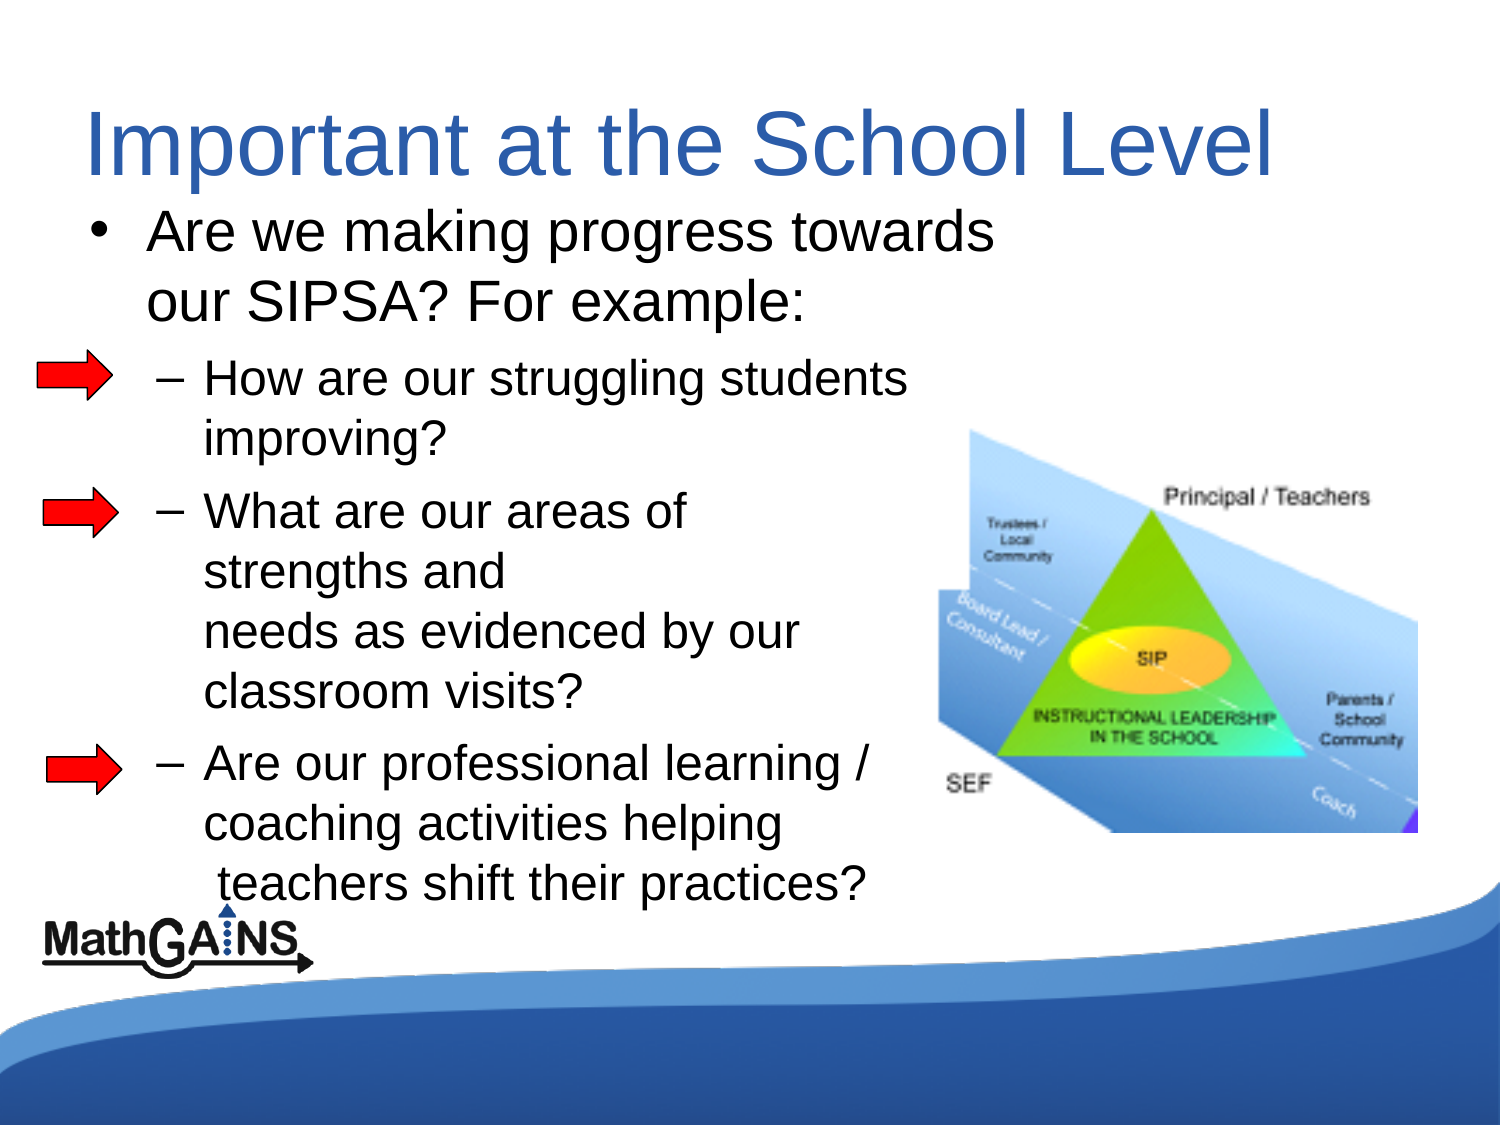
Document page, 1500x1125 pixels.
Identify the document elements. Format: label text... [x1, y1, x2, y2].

picture [903, 399, 1419, 833]
text_box [43, 487, 119, 538]
title Important at the School Level [74, 14, 1426, 184]
picture [0, 878, 1500, 1125]
list Are we making progress towards our SIPSA? For example: How are our struggling students improving? What are our areas of strengths and needs as evidenced by our classroom visits? Are our professional learning / coaching activities helping teachers shift their practices? [74, 184, 1426, 1048]
text_box [37, 350, 113, 401]
text_box [46, 744, 122, 795]
